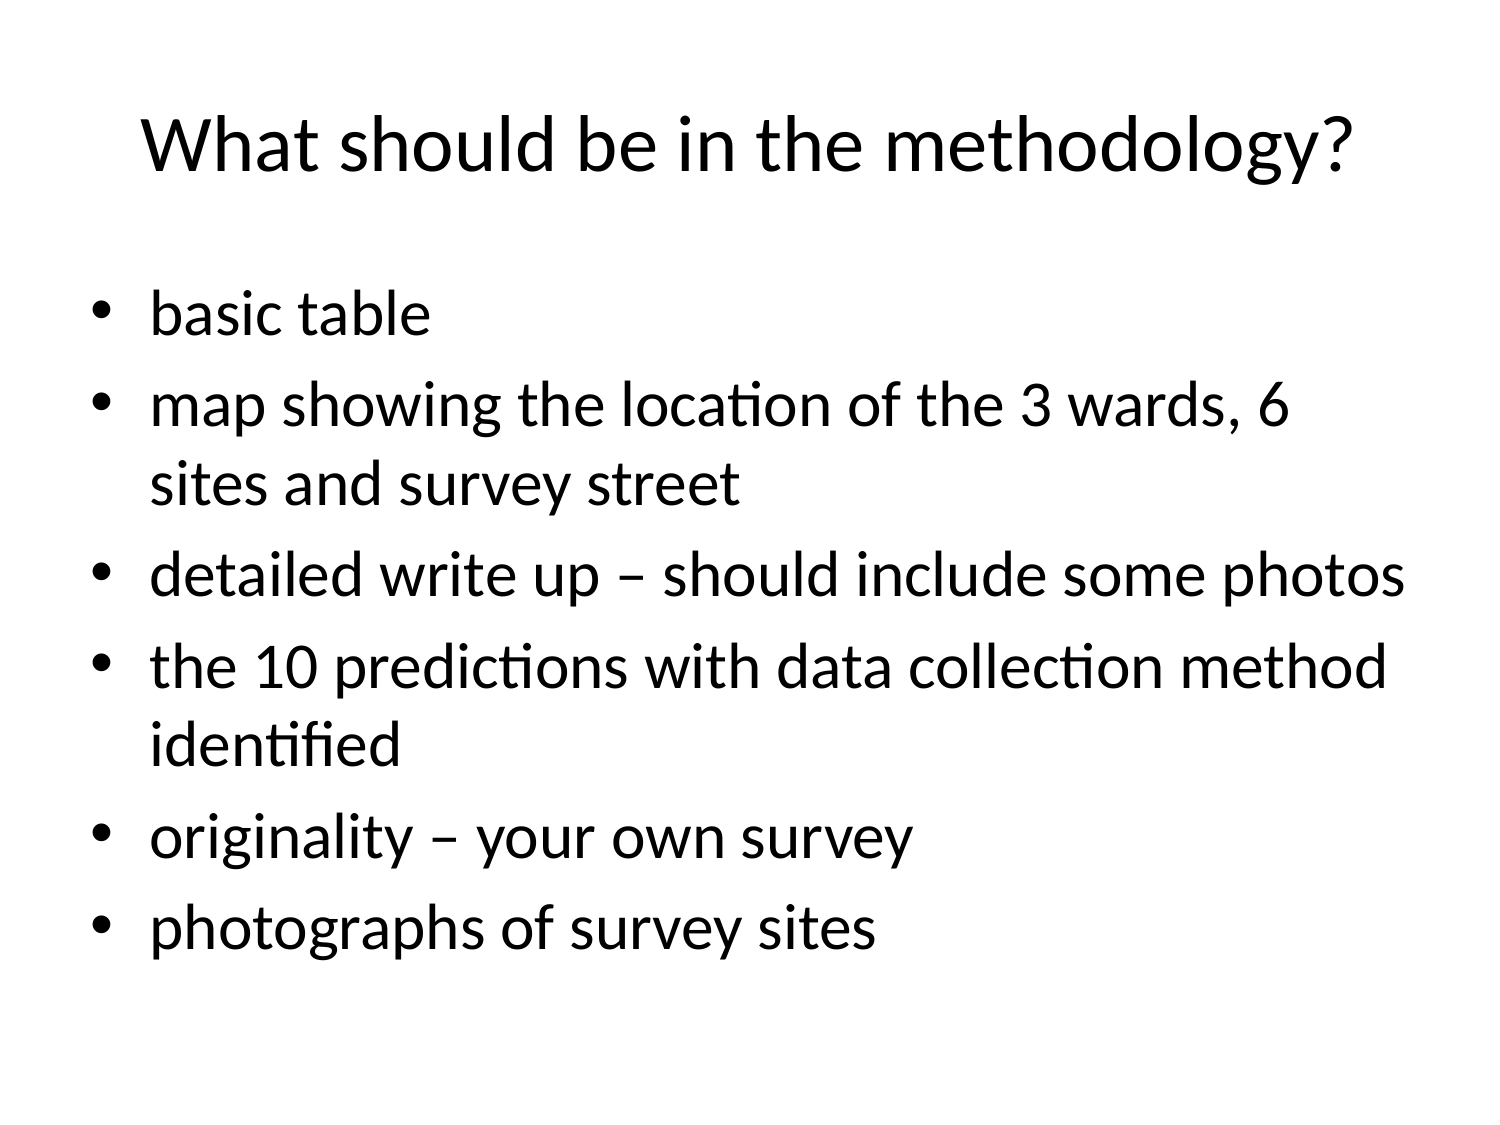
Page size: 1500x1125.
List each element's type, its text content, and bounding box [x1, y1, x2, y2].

list basic table map showing the location of the 3 wards, 6 sites and survey street detailed write up – should include some photos the 10 predictions with data collection method identified originality – your own survey photographs of survey sites [75, 262, 1425, 1005]
title What should be in the methodology? [75, 45, 1425, 233]
